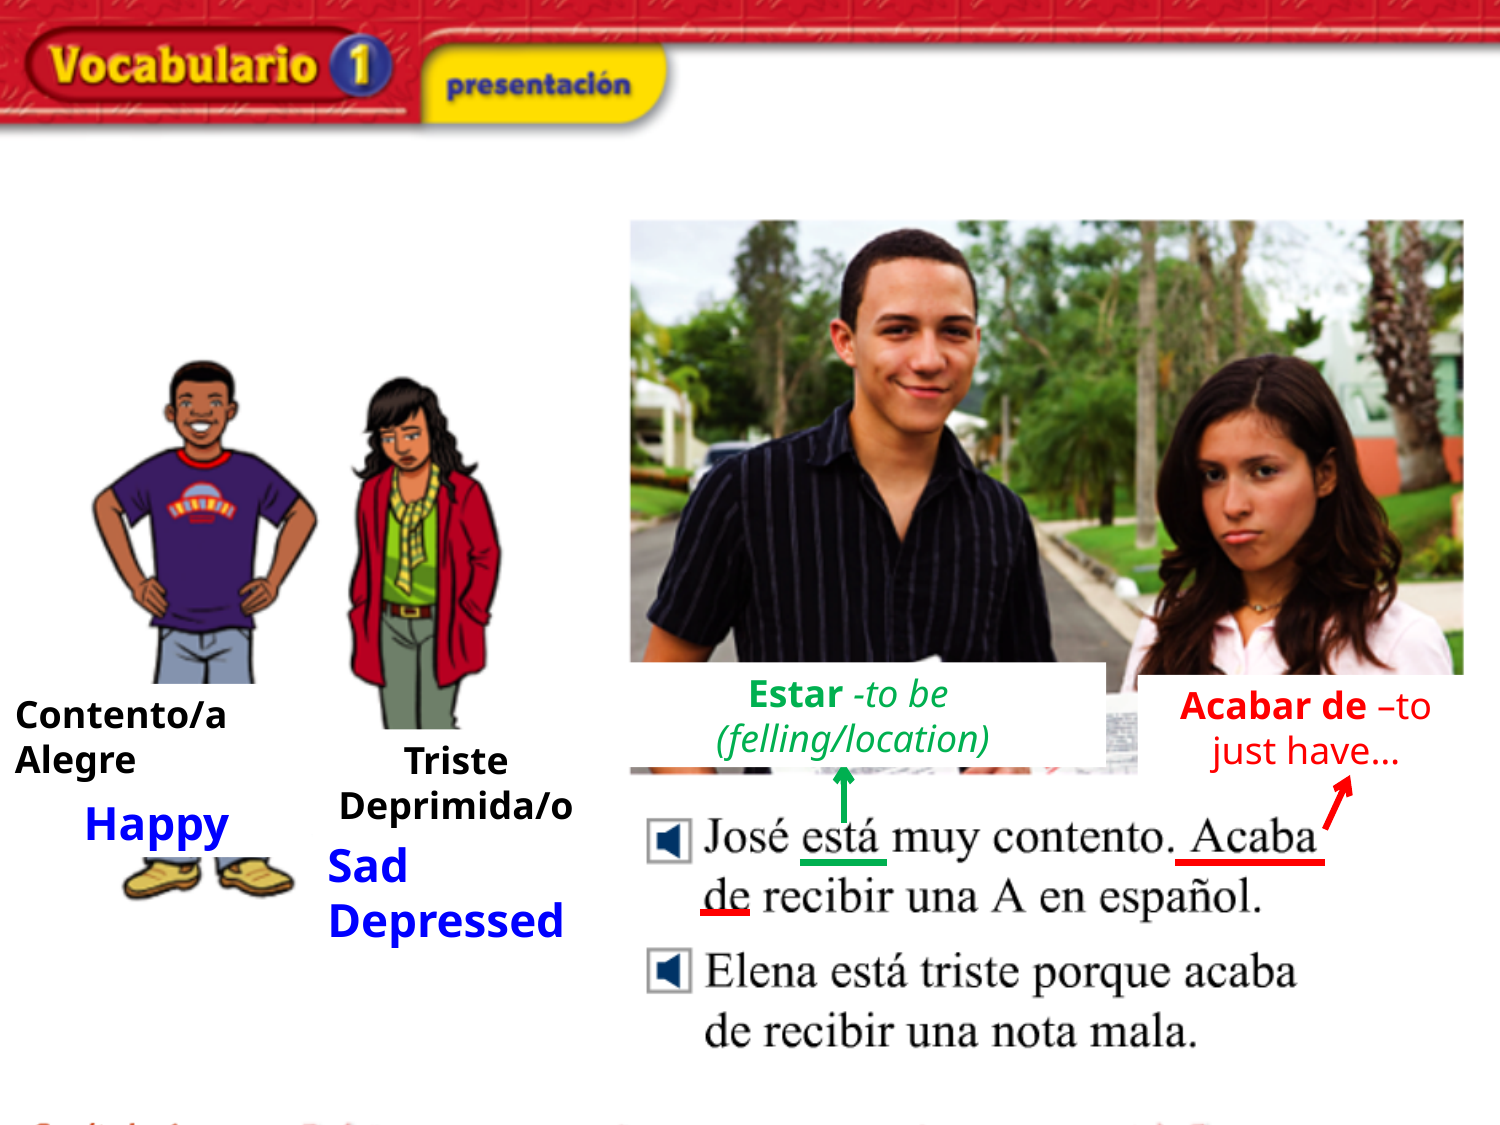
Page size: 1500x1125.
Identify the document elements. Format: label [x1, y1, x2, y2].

picture [0, 0, 1500, 1125]
text_box [1324, 774, 1351, 830]
